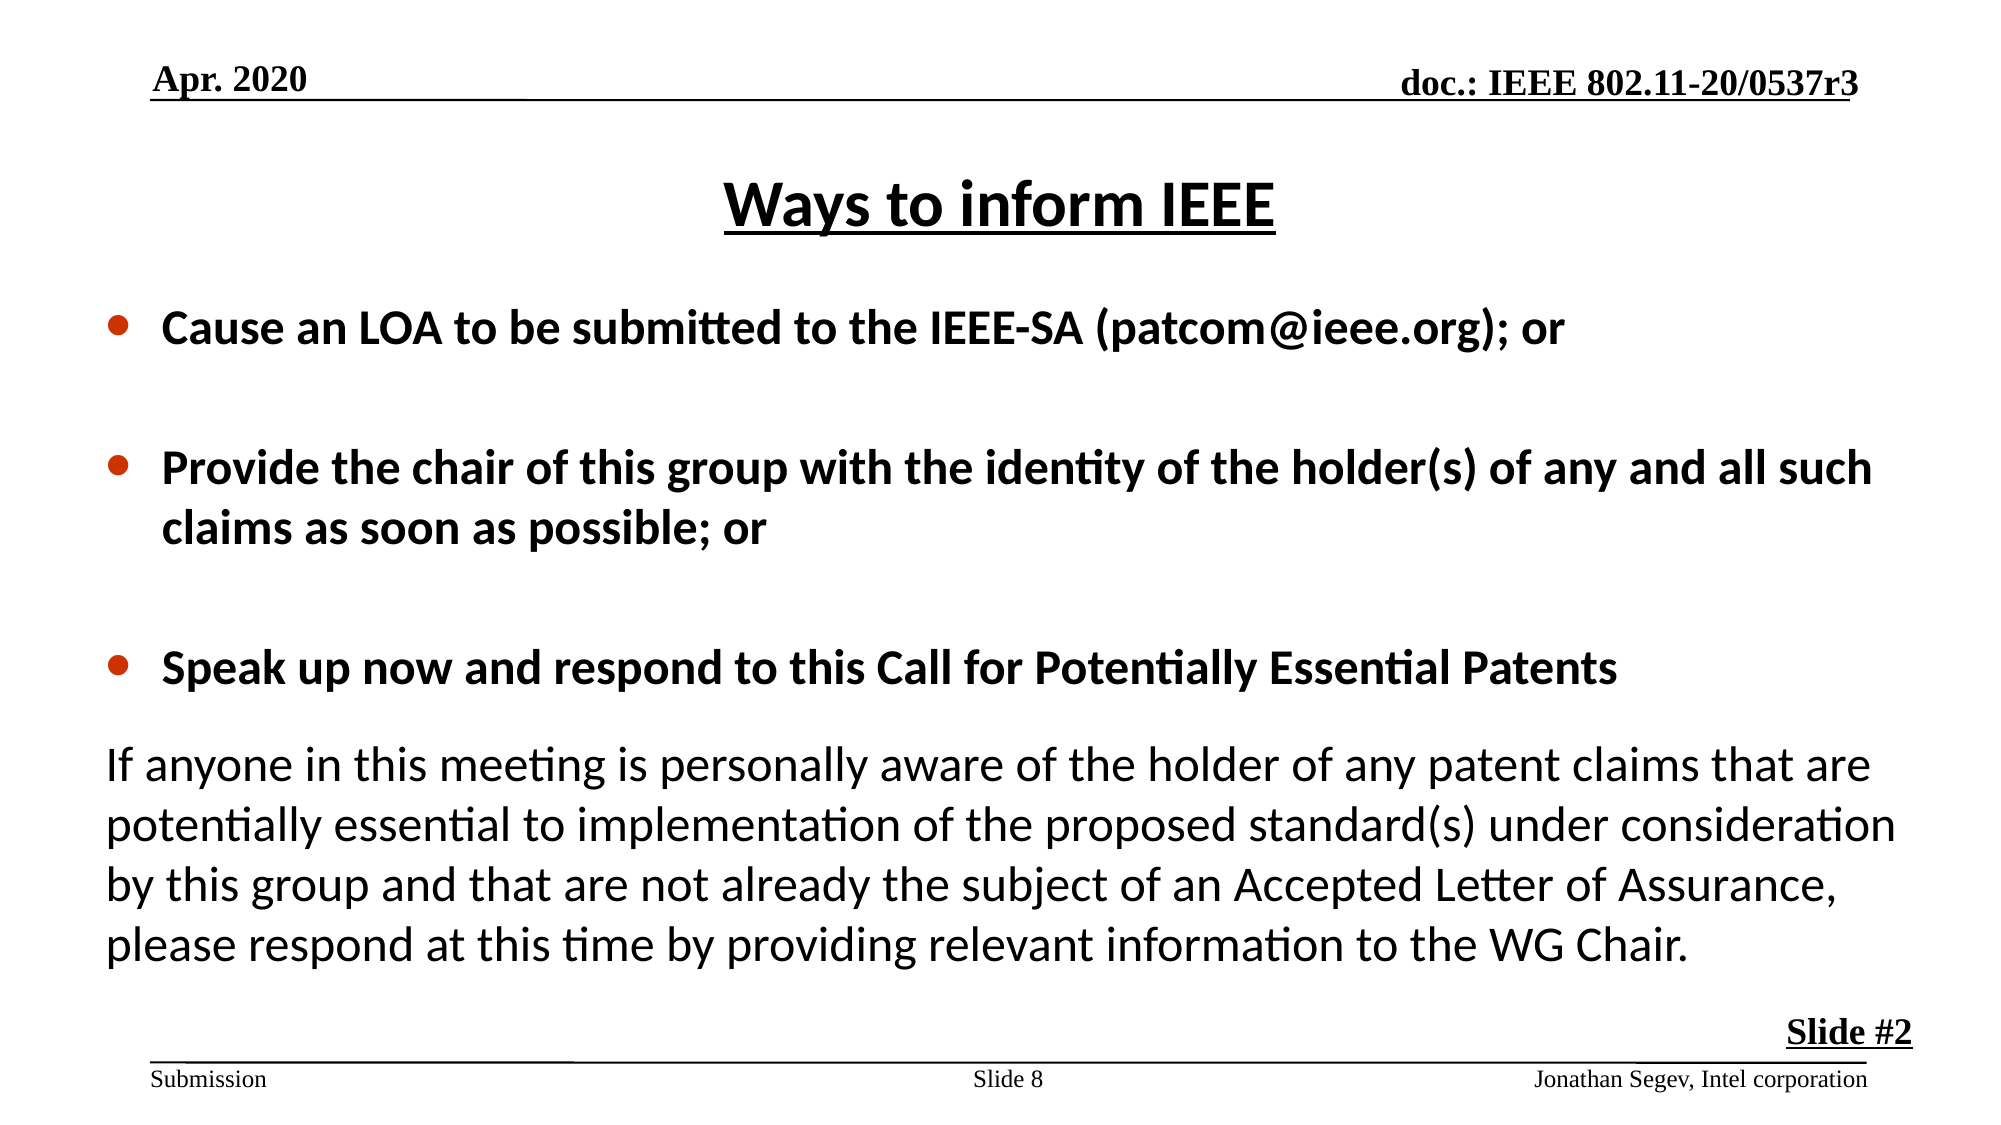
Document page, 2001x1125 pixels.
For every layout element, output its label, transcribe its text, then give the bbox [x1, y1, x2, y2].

list Cause an LOA to be submitted to the IEEE-SA (patcom@ieee.org); or Provide the chair of this group with the identity of the holder(s) of any and all such claims as soon as possible; or Speak up now and respond to this Call for Potentially Essential Patents If anyone in this meeting is personally aware of the holder of any patent claims that are potentially essential to implementation of the proposed standard(s) under consideration by this group and that are not already the subject of an Accepted Letter of Assurance, please respond at this time by providing relevant information to the WG Chair. [90, 286, 1946, 1000]
footer Jonathan Segev, Intel corporation [1171, 1061, 1869, 1093]
text_box Slide #2 [1771, 999, 1928, 1060]
slide_number Slide 8 [950, 1061, 1067, 1123]
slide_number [152, 54, 563, 100]
title Ways to inform IEEE [149, 112, 1850, 286]
